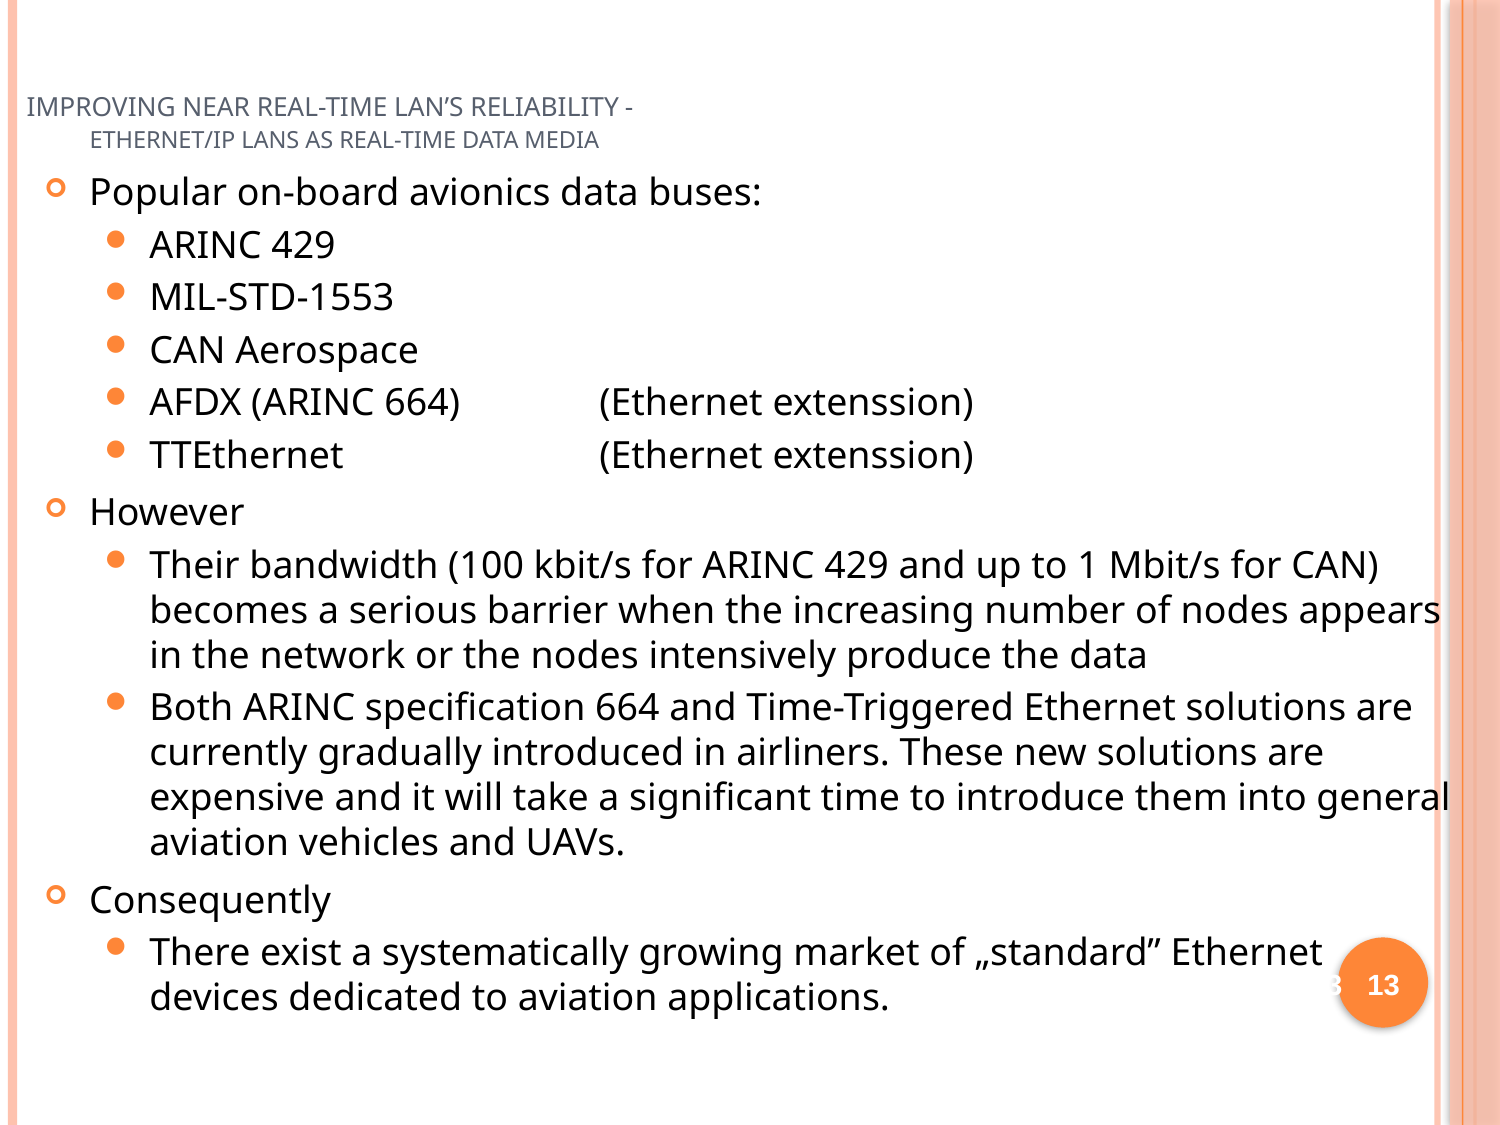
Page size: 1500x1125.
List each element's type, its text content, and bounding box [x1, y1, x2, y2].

title Improving Near Real-Time LAN’s Reliability - Ethernet/IP LANs as Real-Time Data Media [11, 19, 1483, 161]
list Popular on-board avionics data buses: ARINC 429 MIL-STD-1553 CAN Aerospace AFDX (ARINC 664) (Ethernet extenssion) TTEthernet (Ethernet extenssion) However Their bandwidth (100 kbit/s for ARINC 429 and up to 1 Mbit/s for CAN) becomes a serious barrier when the increasing number of nodes appears in the network or the nodes intensively produce the data Both ARINC specification 664 and Time-Triggered Ethernet solutions are currently gradually introduced in airliners. These new solutions are expensive and it will take a significant time to introduce them into general aviation vehicles and UAVs. Consequently There exist a systematically growing market of „standard” Ethernet devices dedicated to aviation applications. [29, 160, 1471, 1083]
